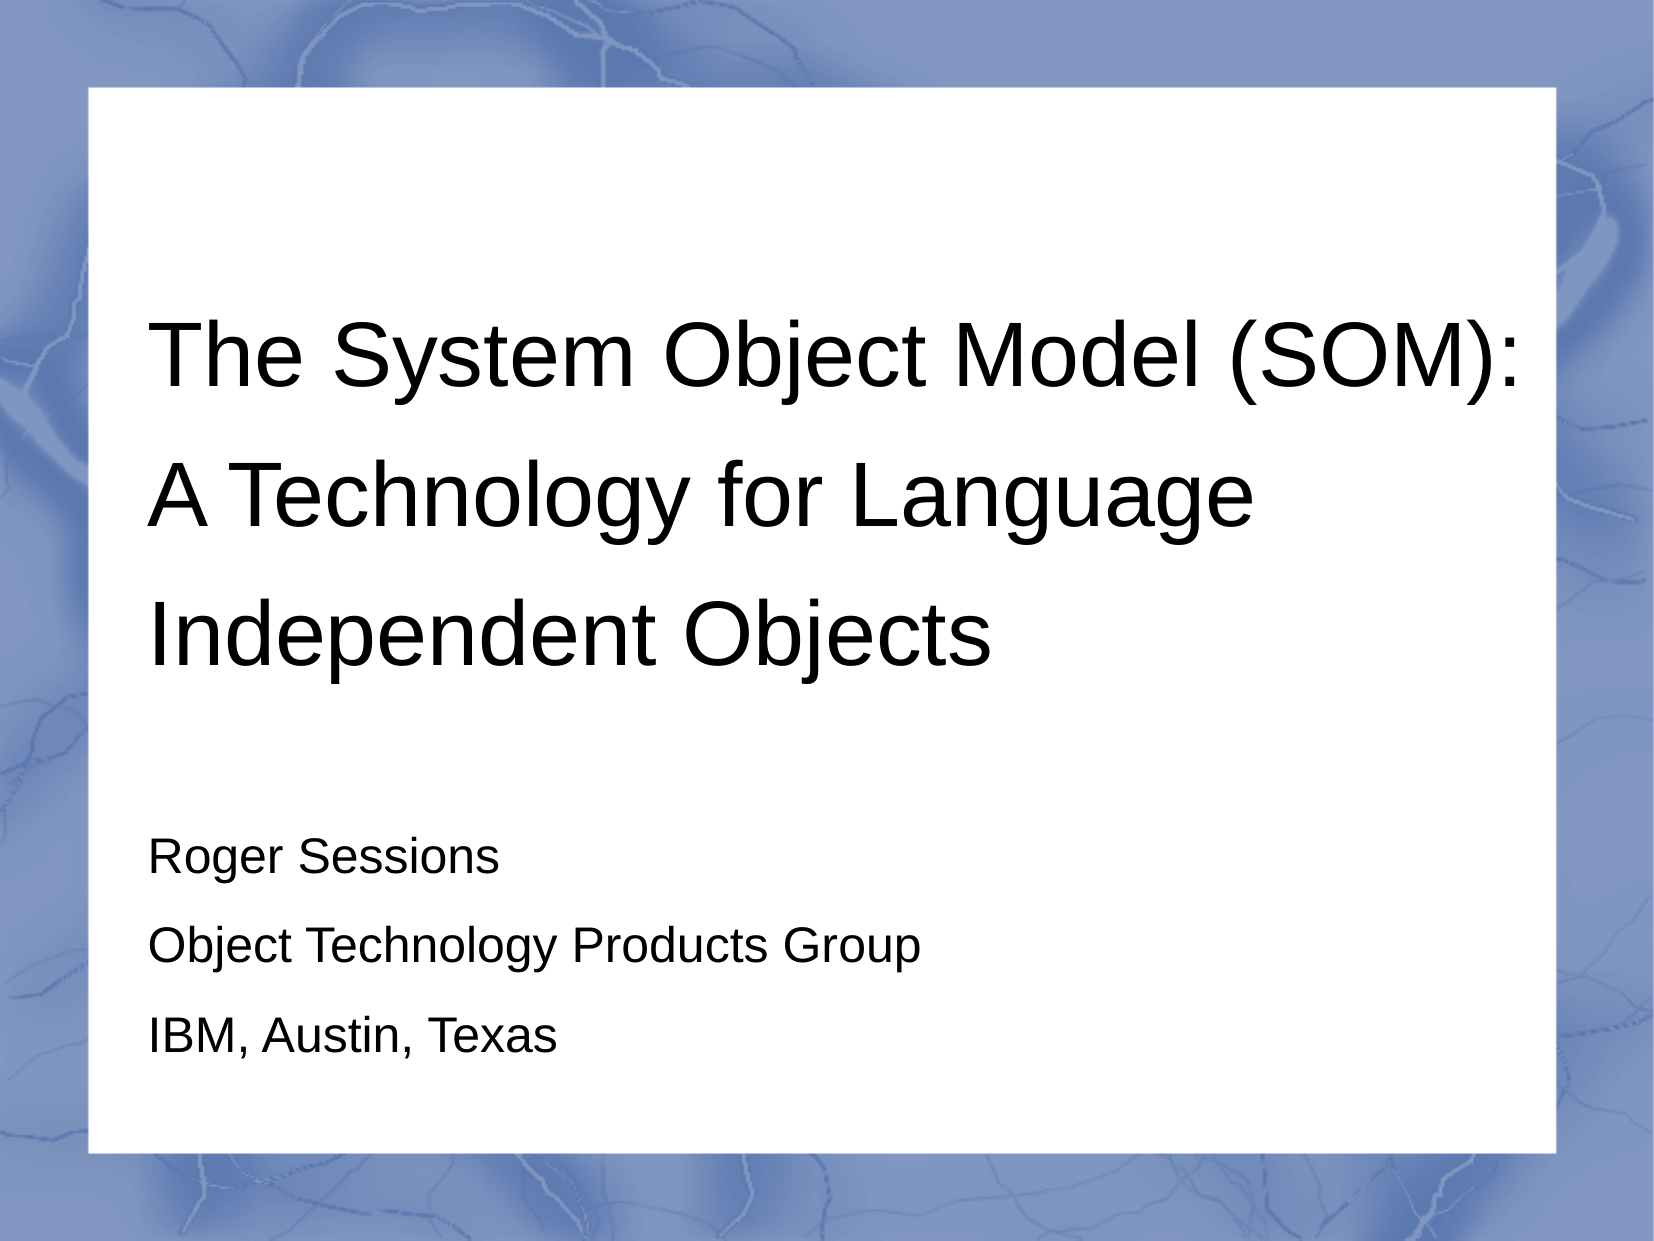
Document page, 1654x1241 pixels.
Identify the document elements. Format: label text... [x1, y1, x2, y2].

subtitle The System Object Model (SOM): A Technology for Language Independent Objects Roger Sessions Object Technology Products Group IBM, Austin, Texas [147, 49, 1565, 1109]
picture [0, 0, 1654, 1241]
